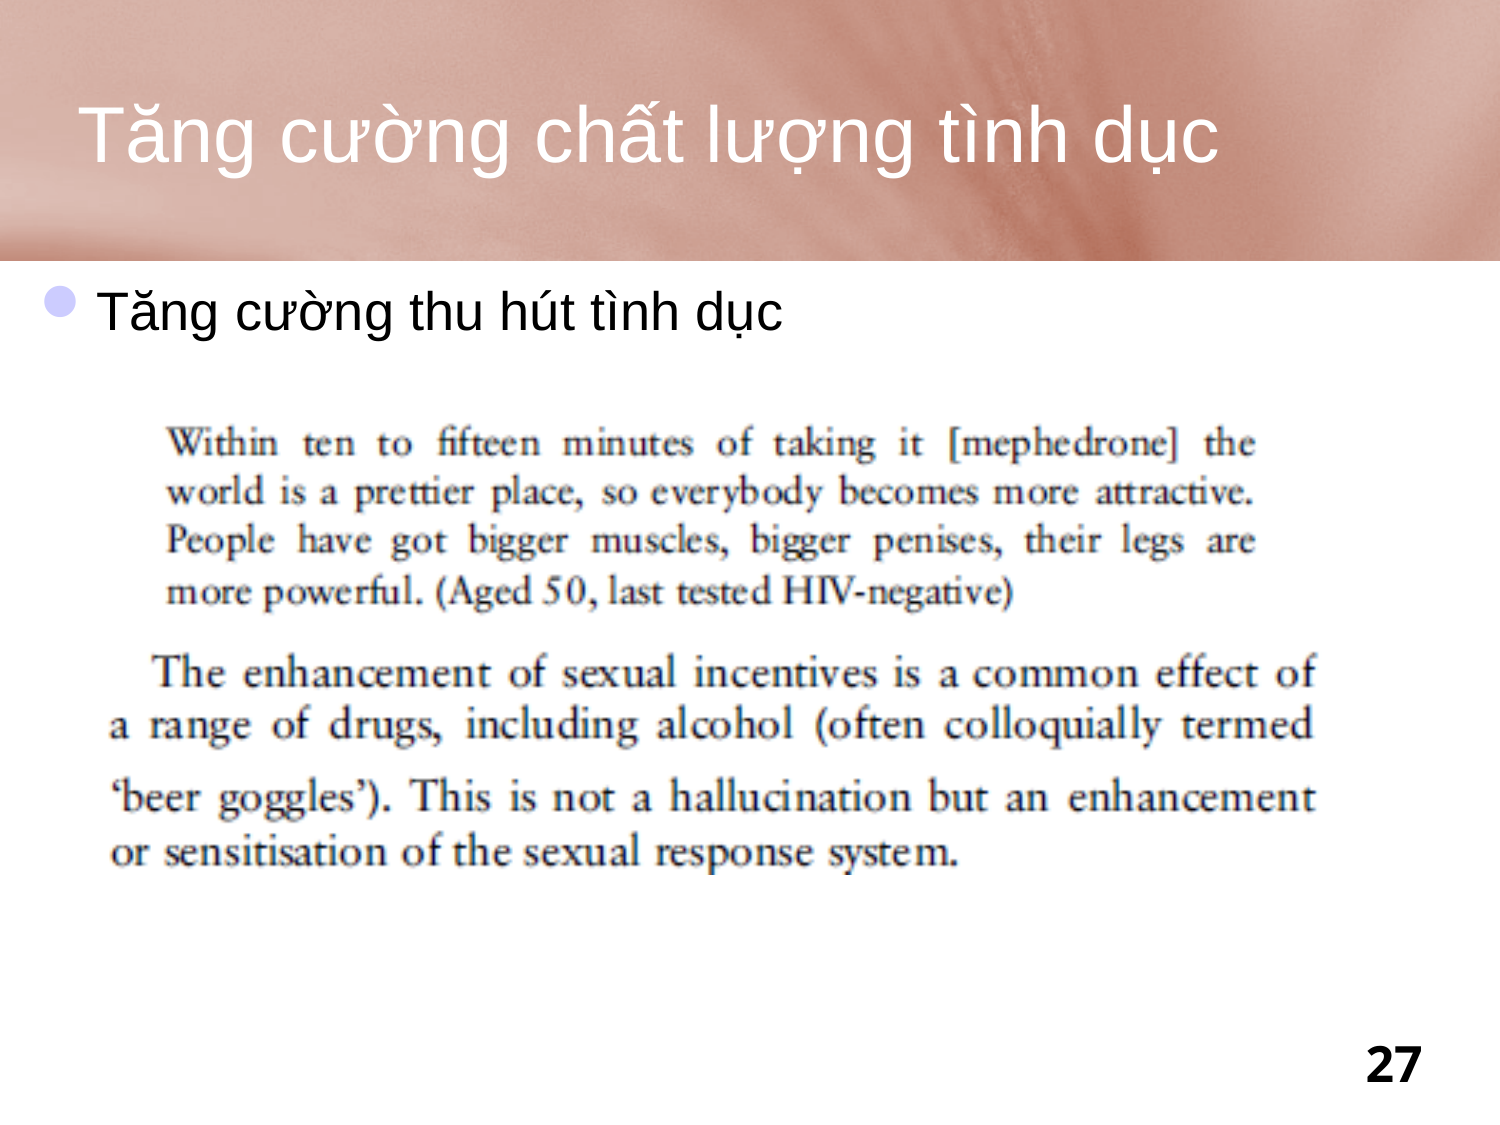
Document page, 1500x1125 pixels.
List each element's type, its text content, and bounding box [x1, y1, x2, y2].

list Tăng cường thu hút tình dục [24, 262, 1476, 1063]
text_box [87, 399, 1333, 875]
picture [0, 0, 1500, 261]
slide_number 27 [1087, 1024, 1438, 1101]
title Tăng cường chất lượng tình dục [62, 37, 1413, 226]
